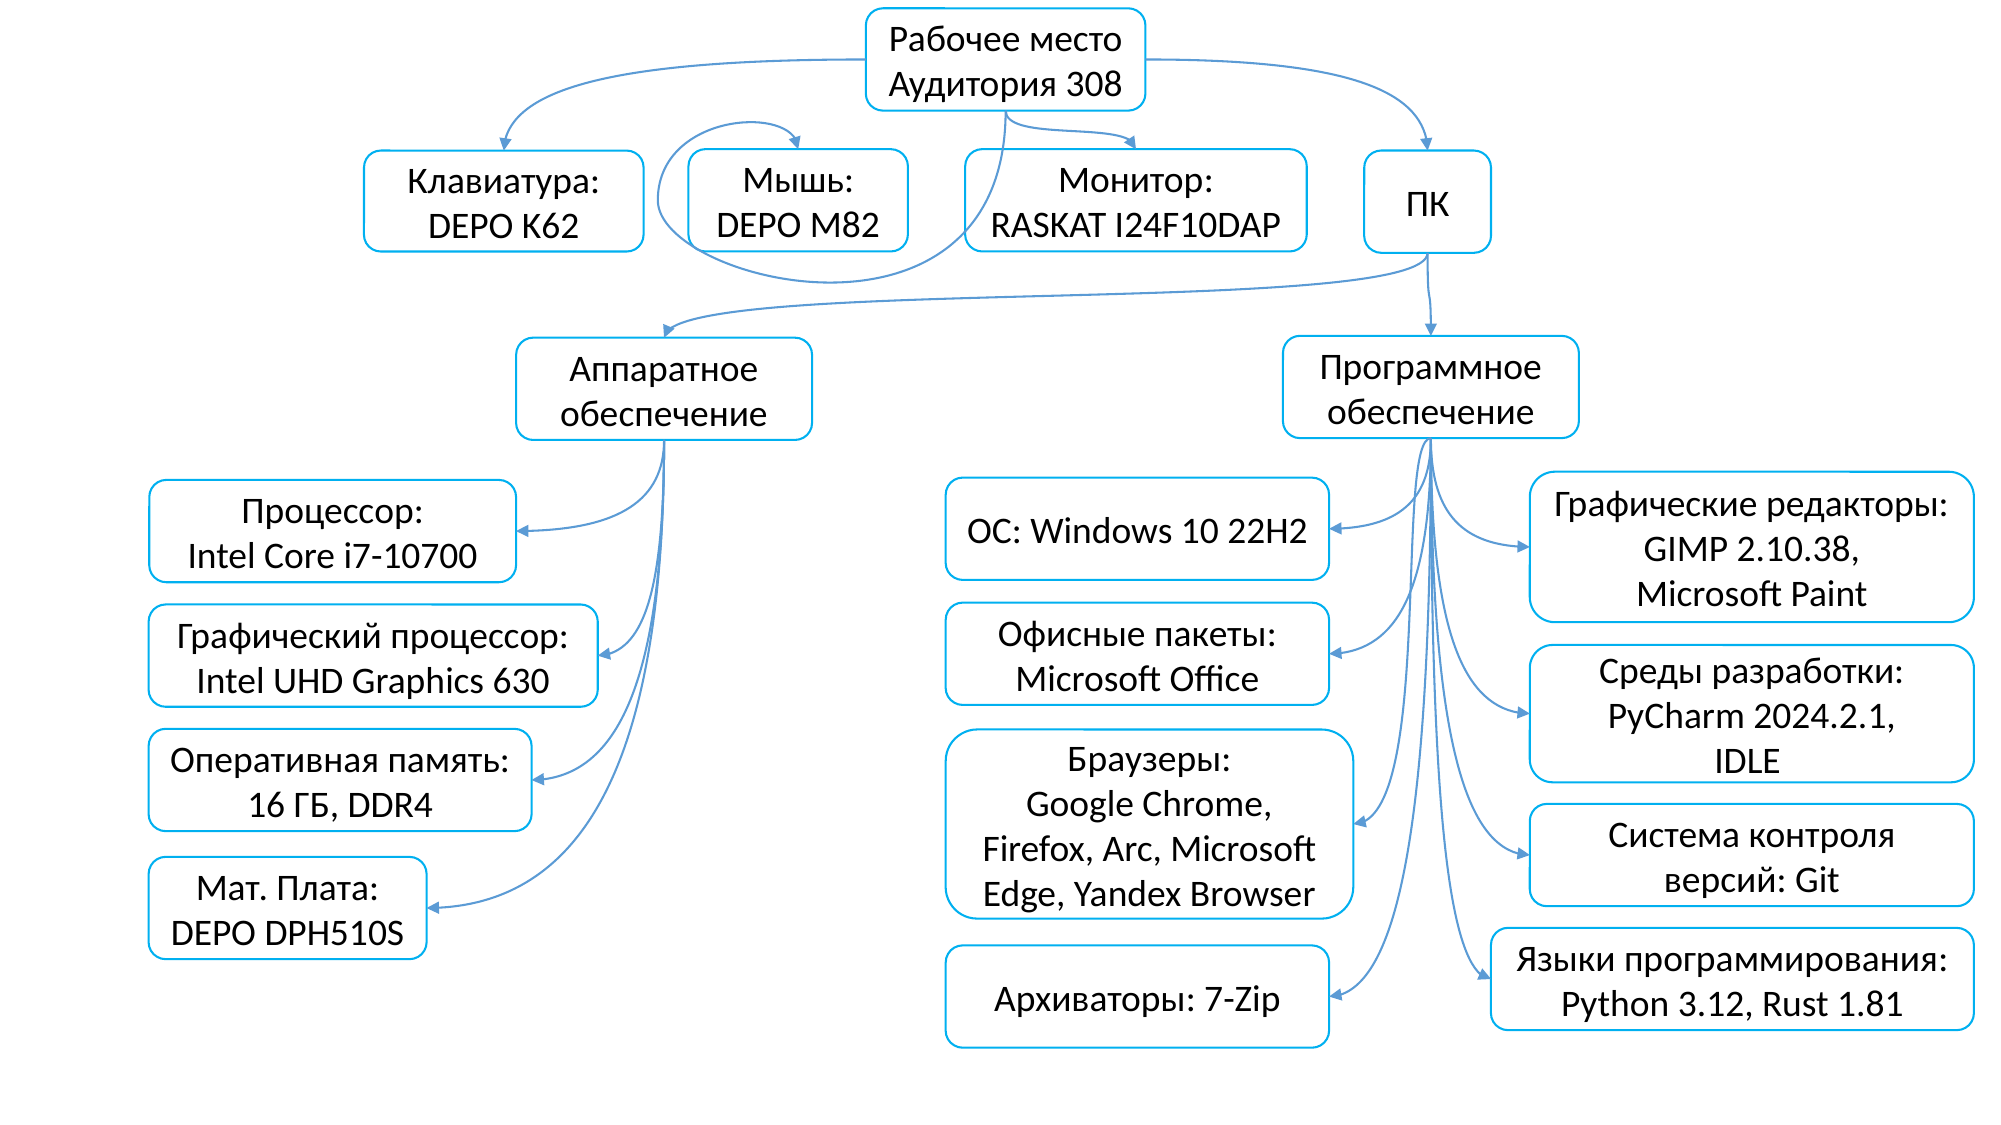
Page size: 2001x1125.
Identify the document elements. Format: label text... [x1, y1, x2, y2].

text_box Браузеры: Google Chrome, Firefox, Arc, Microsoft Edge, Yandex Browser [944, 728, 1355, 920]
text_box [1100, 666, 1660, 769]
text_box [1272, 495, 1488, 592]
text_box Аппаратное обеспечение [515, 336, 814, 441]
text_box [1199, 592, 1586, 666]
text_box Среды разработки: PyCharm 2024.2.1, IDLE [1530, 643, 1975, 784]
text_box ПК [1363, 149, 1493, 254]
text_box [1003, 0, 1089, 678]
text_box Рабочее место Аудитория 308 [864, 7, 1003, 112]
text_box Монитор: RASKAT I24F10DAP [964, 159, 1003, 253]
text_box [1387, 292, 1471, 296]
text_box Архиваторы: 7-Zip [944, 944, 1331, 1049]
text_box Мышь: DEPO M82 [687, 148, 909, 253]
text_box ОС: Windows 10 22H2 [944, 476, 1003, 581]
text_box Языки программирования: Python 3.12, Rust 1.81 [1489, 926, 1975, 1032]
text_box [311, 555, 780, 793]
text_box Офисные пакеты: Microsoft Office [944, 601, 1199, 706]
text_box Оперативная память: 16 ГБ, DDR4 [147, 727, 533, 833]
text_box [427, 543, 768, 555]
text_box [503, 59, 866, 151]
text_box ОС: Windows 10 22H2 [1089, 476, 1331, 581]
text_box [1488, 526, 1619, 597]
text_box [1425, 443, 1535, 526]
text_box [1145, 59, 1428, 151]
text_box Графический процессор: Intel UHD Graphics 630 [147, 603, 311, 708]
text_box Система контроля версий: Git [1528, 802, 1975, 908]
text_box Графические редакторы: GIMP 2.10.38, Microsoft Paint [1535, 470, 1975, 624]
text_box Рабочее место Аудитория 308 [1089, 7, 1147, 112]
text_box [544, 411, 636, 514]
text_box Монитор: RASKAT I24F10DAP [964, 148, 1001, 230]
text_box Программное обеспечение [1281, 334, 1580, 440]
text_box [882, 26, 922, 234]
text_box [522, 514, 739, 543]
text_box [1190, 678, 1732, 739]
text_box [1334, 432, 1426, 495]
text_box Мат. Плата: DEPO DPH510S [147, 855, 428, 961]
text_box Клавиатура: DEPO K62 [362, 149, 645, 253]
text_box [1271, 597, 1689, 678]
text_box Монитор: RASKAT I24F10DAP [1089, 148, 1308, 253]
text_box Процессор: Intel Core i7-10700 [148, 478, 518, 584]
